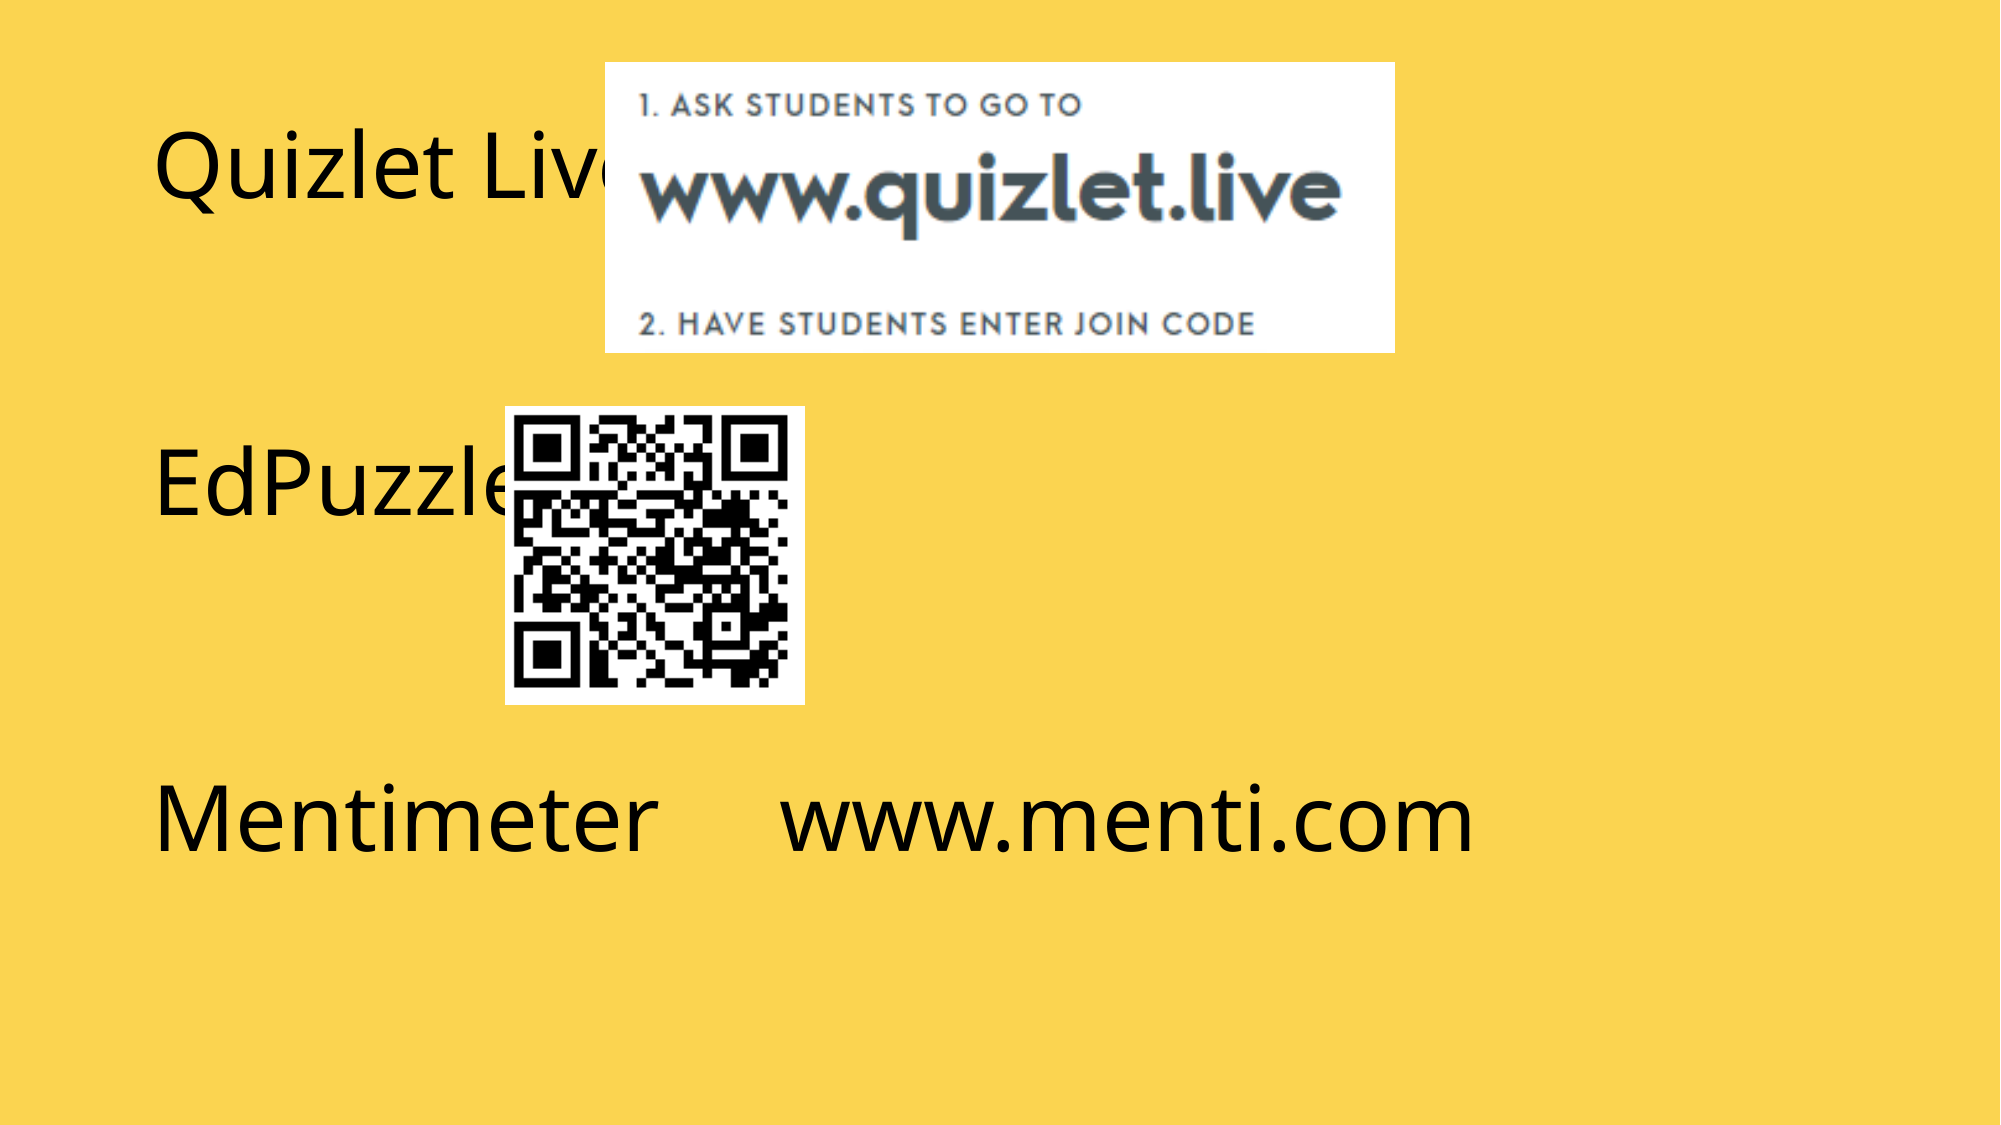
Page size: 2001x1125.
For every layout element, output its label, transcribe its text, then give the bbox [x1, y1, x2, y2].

title Quizlet Live [137, 59, 1863, 278]
picture [505, 406, 805, 705]
picture [605, 62, 1395, 353]
text_box Mentimeter www.menti.com [137, 713, 1863, 931]
text_box EdPuzzle [137, 376, 1863, 595]
